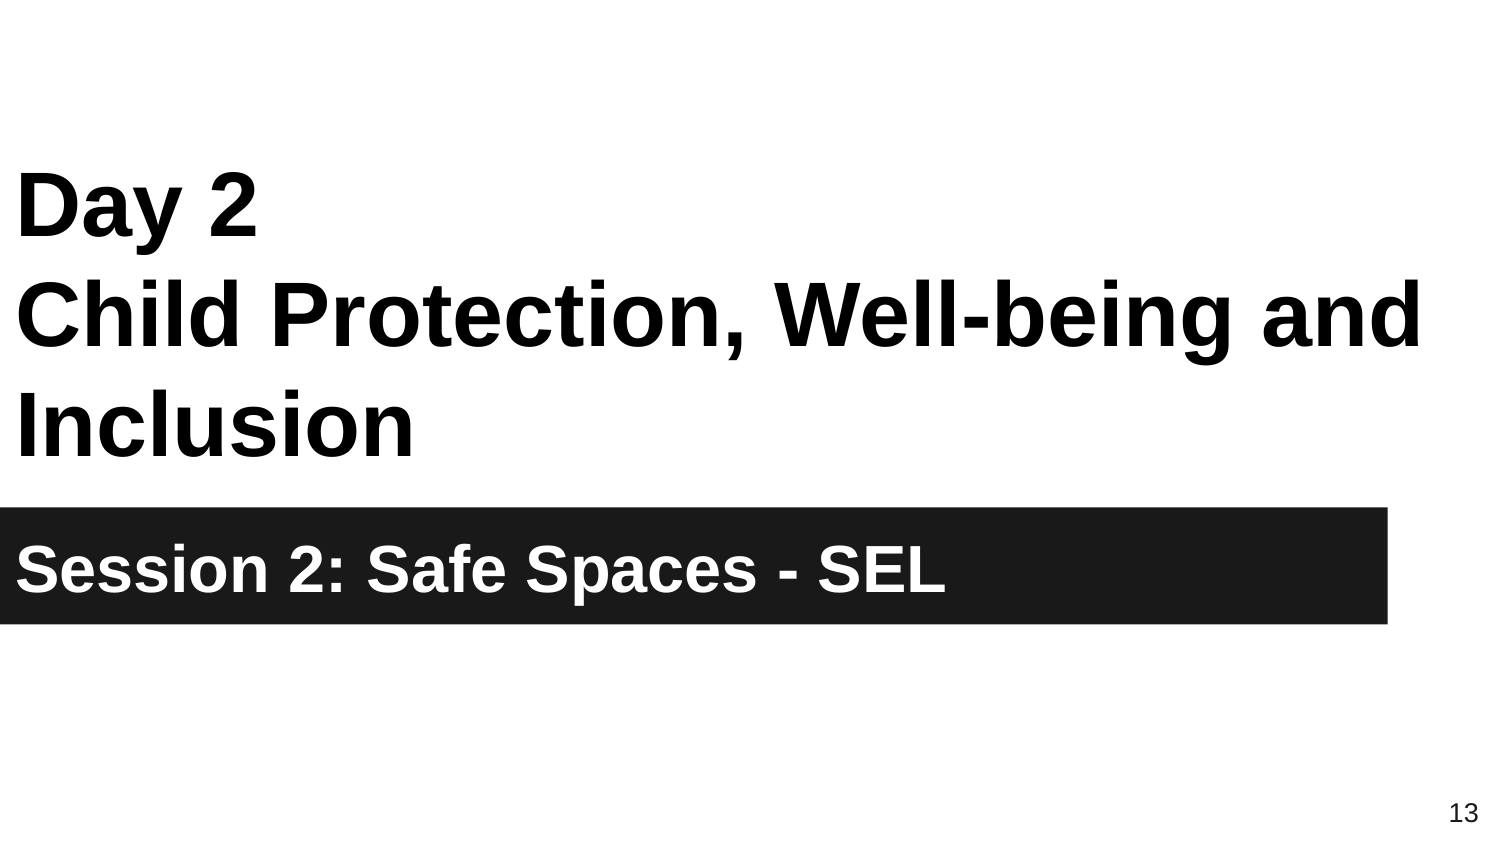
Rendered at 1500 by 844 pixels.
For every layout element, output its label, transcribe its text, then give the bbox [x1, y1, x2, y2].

slide_number 13 [1403, 779, 1494, 844]
title Day 2 Child Protection, Well-being and Inclusion [0, 213, 1446, 490]
subtitle Session 2: Safe Spaces - SEL [0, 507, 1275, 625]
